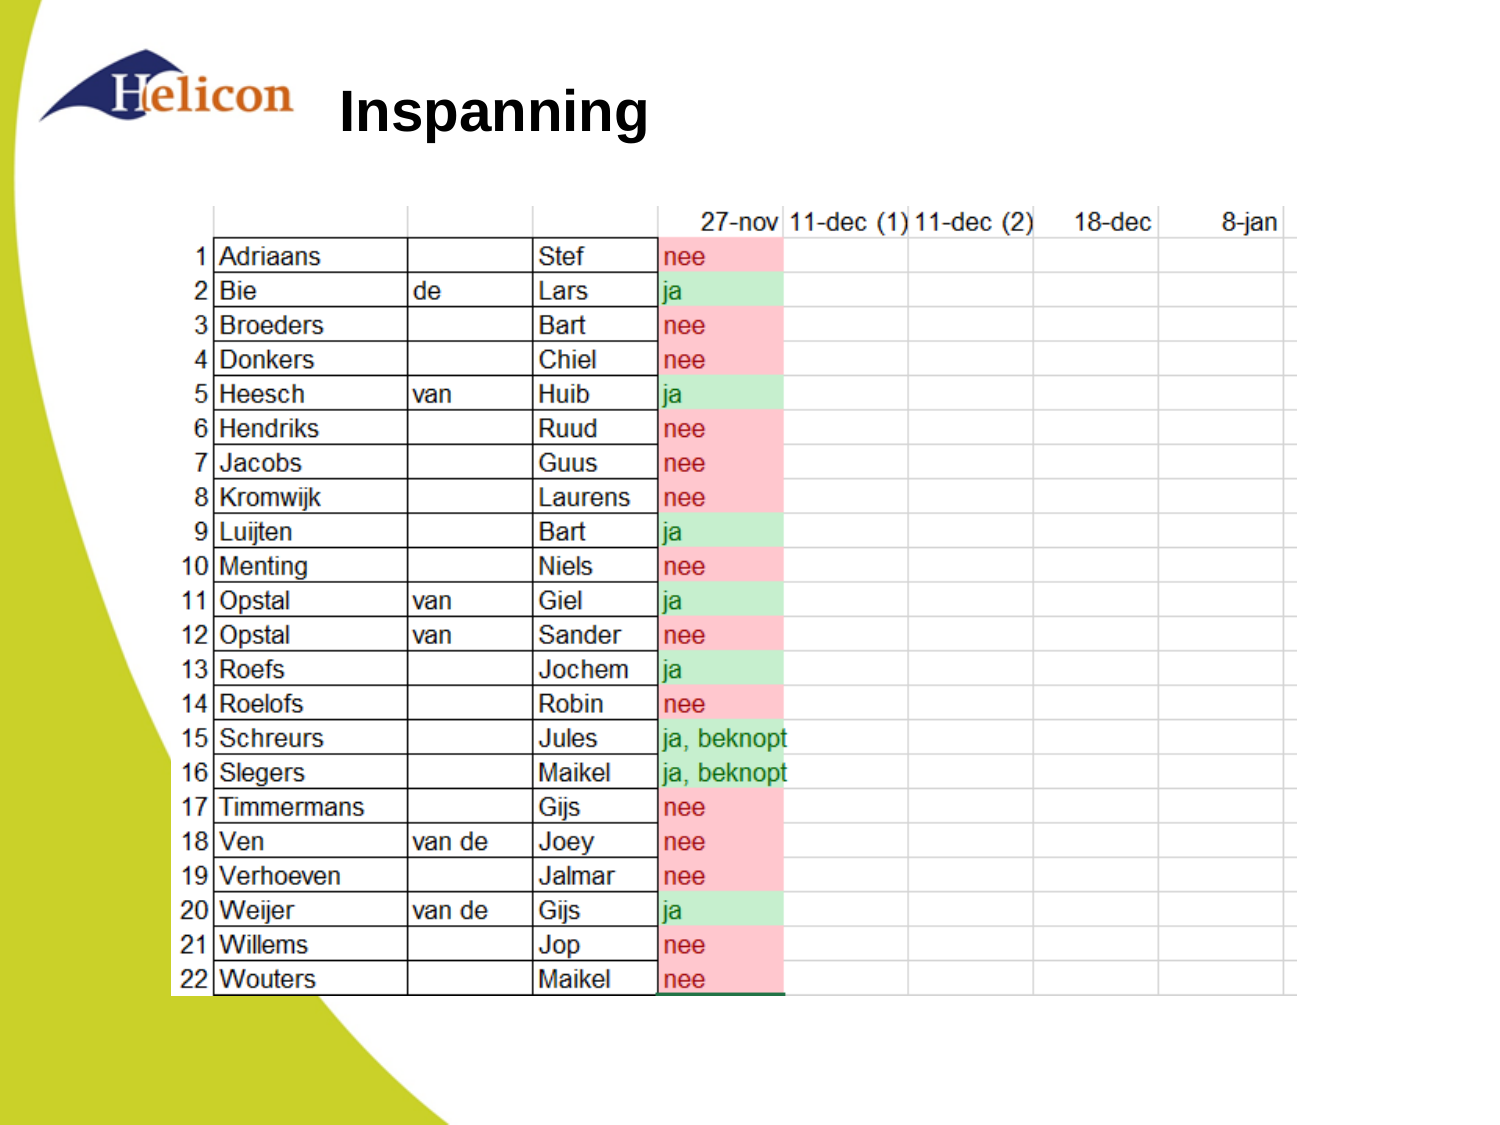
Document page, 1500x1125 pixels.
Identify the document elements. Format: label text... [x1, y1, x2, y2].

picture [0, 0, 1500, 1125]
title Inspanning [324, 54, 1415, 161]
